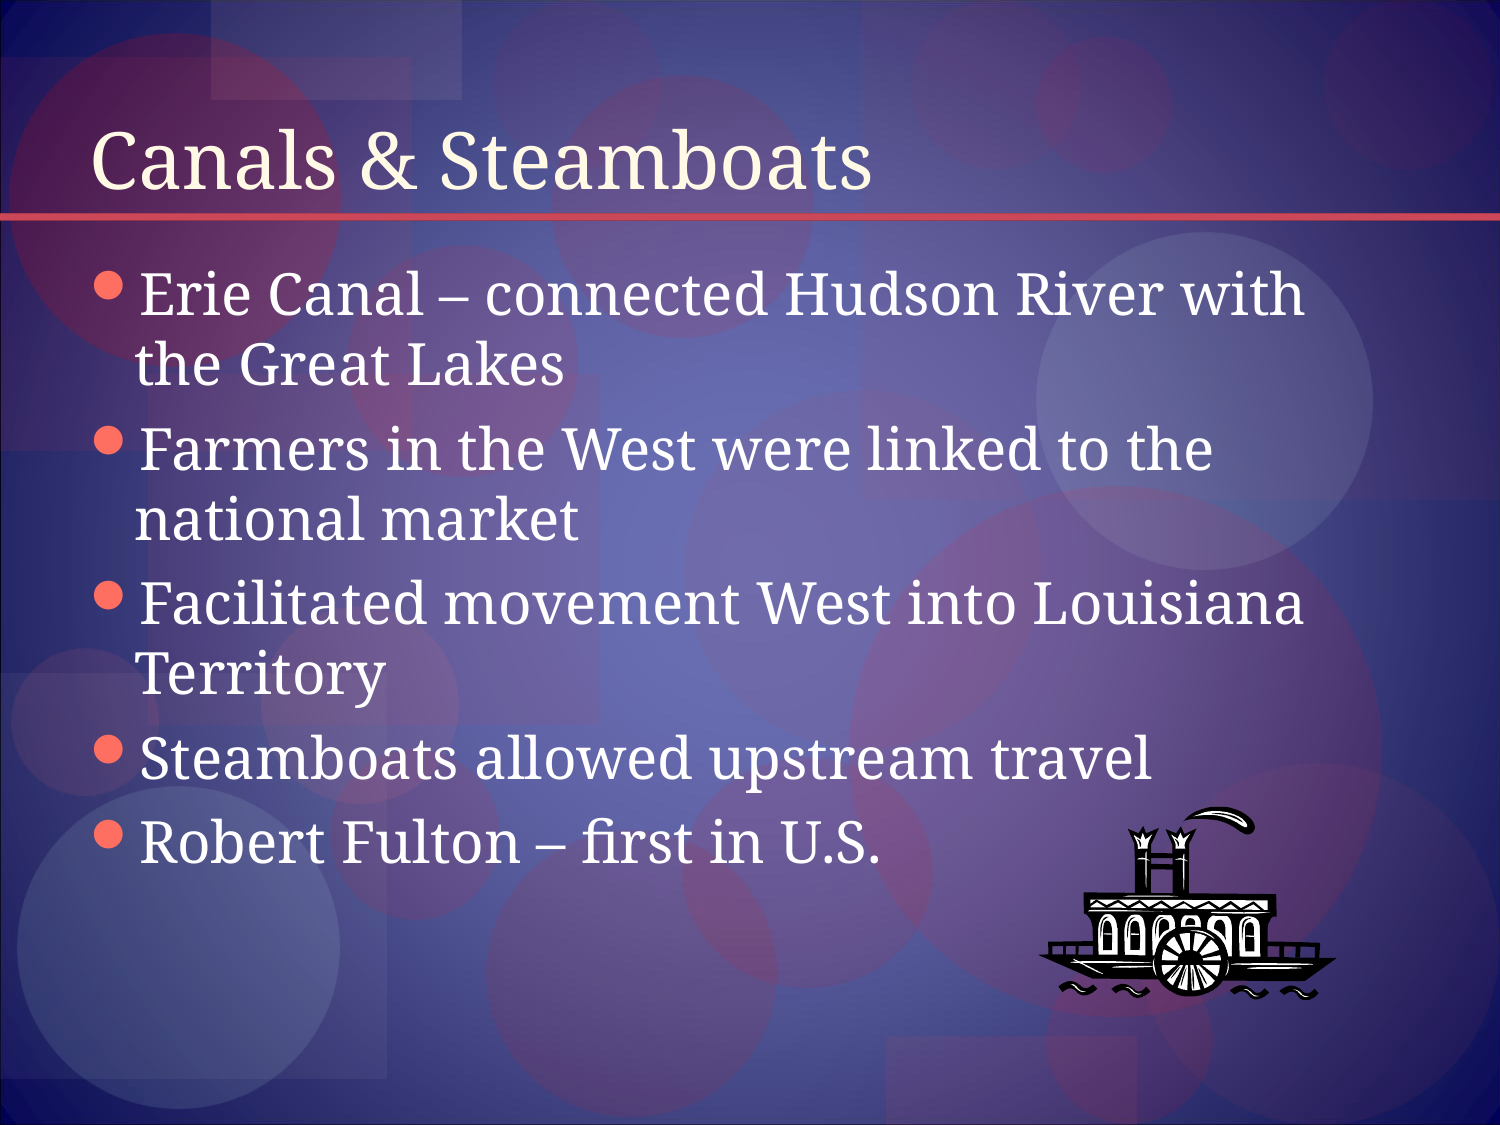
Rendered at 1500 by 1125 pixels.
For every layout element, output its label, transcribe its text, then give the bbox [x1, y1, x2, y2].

text_box Erie Canal – connected Hudson River with the Great Lakes Farmers in the West were linked to the national market Facilitated movement West into Louisiana Territory Steamboats allowed upstream travel Robert Fulton – first in U.S. [74, 249, 1425, 1000]
text_box Canals & Steamboats [74, 26, 1425, 214]
picture [0, 0, 1500, 1125]
